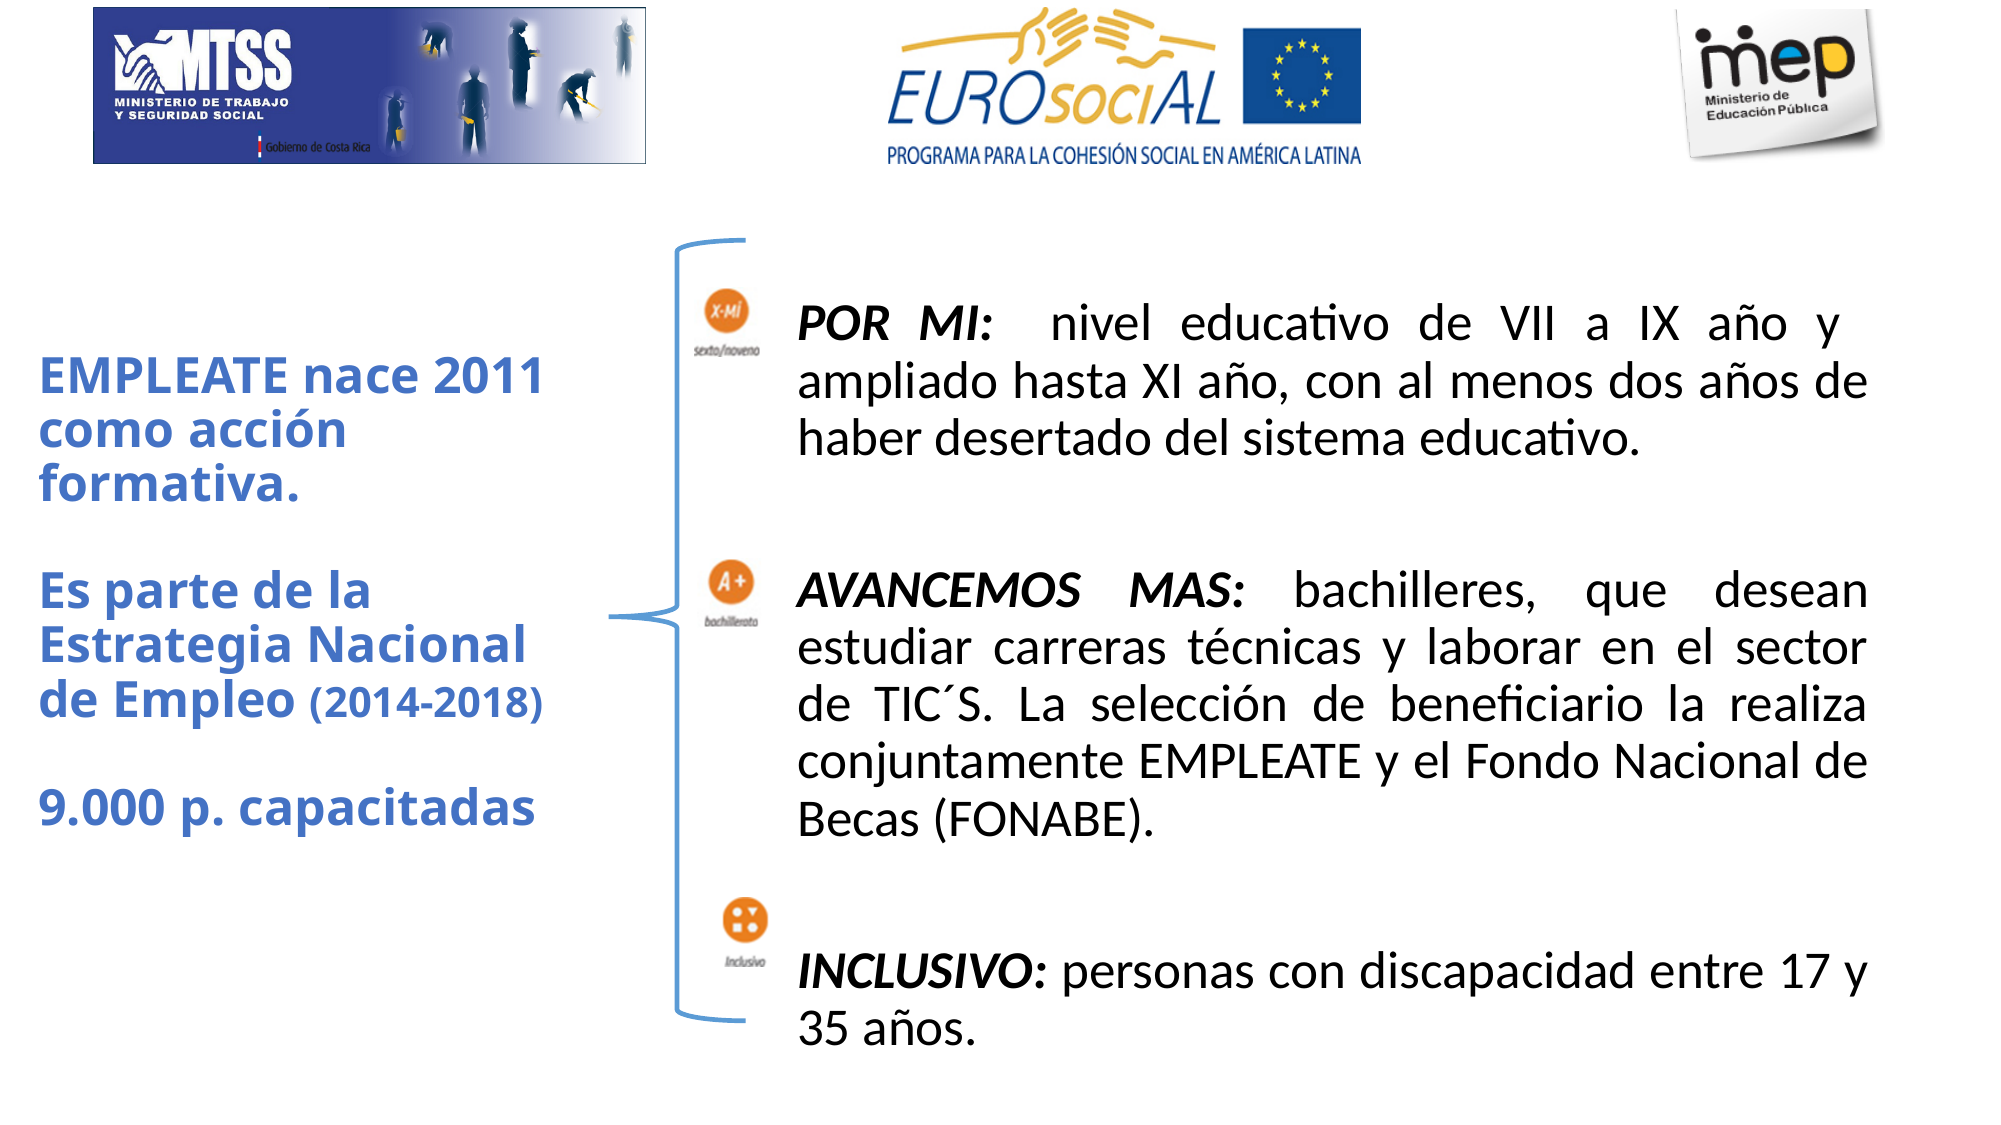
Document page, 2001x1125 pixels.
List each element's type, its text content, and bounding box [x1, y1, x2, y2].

text_box [608, 239, 746, 1022]
picture [712, 897, 779, 968]
title EMPLEATE nace 2011 como acción formativa. Es parte de la Estrategia Nacional de Empleo (2014-2018) 9.000 p. capacitadas [23, 287, 576, 898]
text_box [92, 7, 1885, 164]
list POR MI: nivel educativo de VII a IX año y ampliado hasta XI año, con al menos dos años de haber desertado del sistema educativo. AVANCEMOS MAS: bachilleres, que desean estudiar carreras técnicas y laborar en el sector de TIC´S. La selección de beneficiario la realiza conjuntamente EMPLEATE y el Fondo Nacional de Becas (FONABE). INCLUSIVO: personas con discapacidad entre 17 y 35 años. [745, 287, 1885, 1072]
picture [697, 558, 764, 628]
picture [694, 287, 761, 357]
